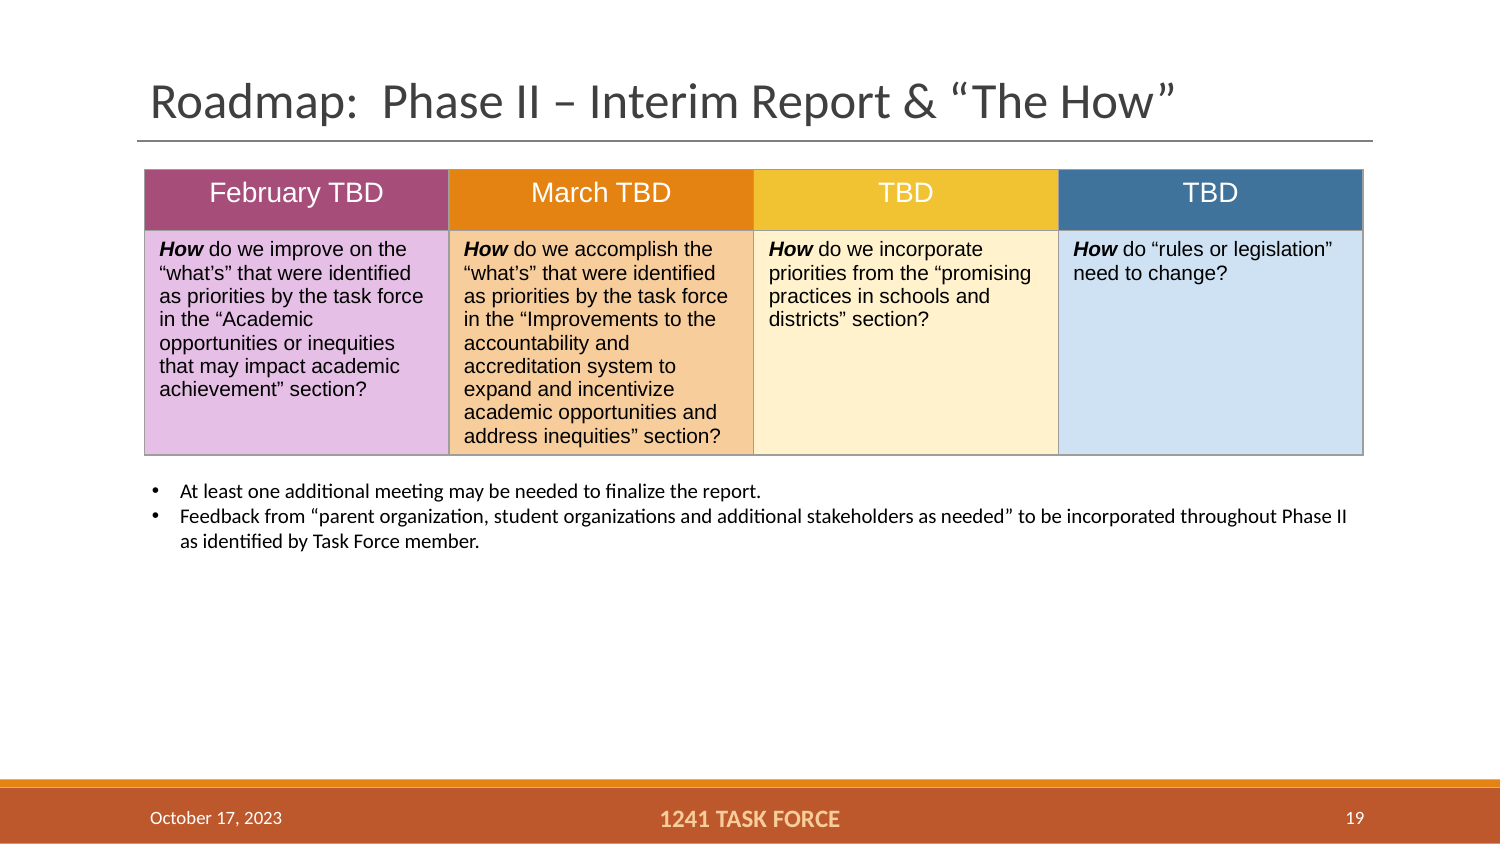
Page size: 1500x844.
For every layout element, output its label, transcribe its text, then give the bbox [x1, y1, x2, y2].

footer 1241 TASK FORCE [453, 794, 1047, 840]
text_box At least one additional meeting may be needed to finalize the report. Feedback from “parent organization, student organizations and additional stakeholders as needed” to be incorporated throughout Phase II as identified by Task Force member. [136, 470, 1364, 561]
table_header February TBD [145, 170, 448, 230]
title Roadmap: Phase II – Interim Report & “The How” [135, 41, 1373, 137]
table_cell How do we improve on the “what’s” that were identified as priorities by the task force in the “Academic opportunities or inequities that may impact academic achievement” section? [145, 231, 448, 454]
table_cell How do we accomplish the “what’s” that were identified as priorities by the task force in the “Improvements to the accountability and accreditation system to expand and incentivize academic opportunities and address inequities” section? [450, 231, 753, 454]
table_cell How do “rules or legislation” need to change? [1059, 231, 1362, 454]
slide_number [135, 794, 440, 840]
table_header March TBD [450, 170, 753, 230]
table_header TBD [754, 170, 1058, 230]
slide_number 19 [1218, 794, 1380, 840]
table_cell How do we incorporate priorities from the “promising practices in schools and districts” section? [754, 231, 1058, 454]
table_header TBD [1059, 170, 1362, 230]
